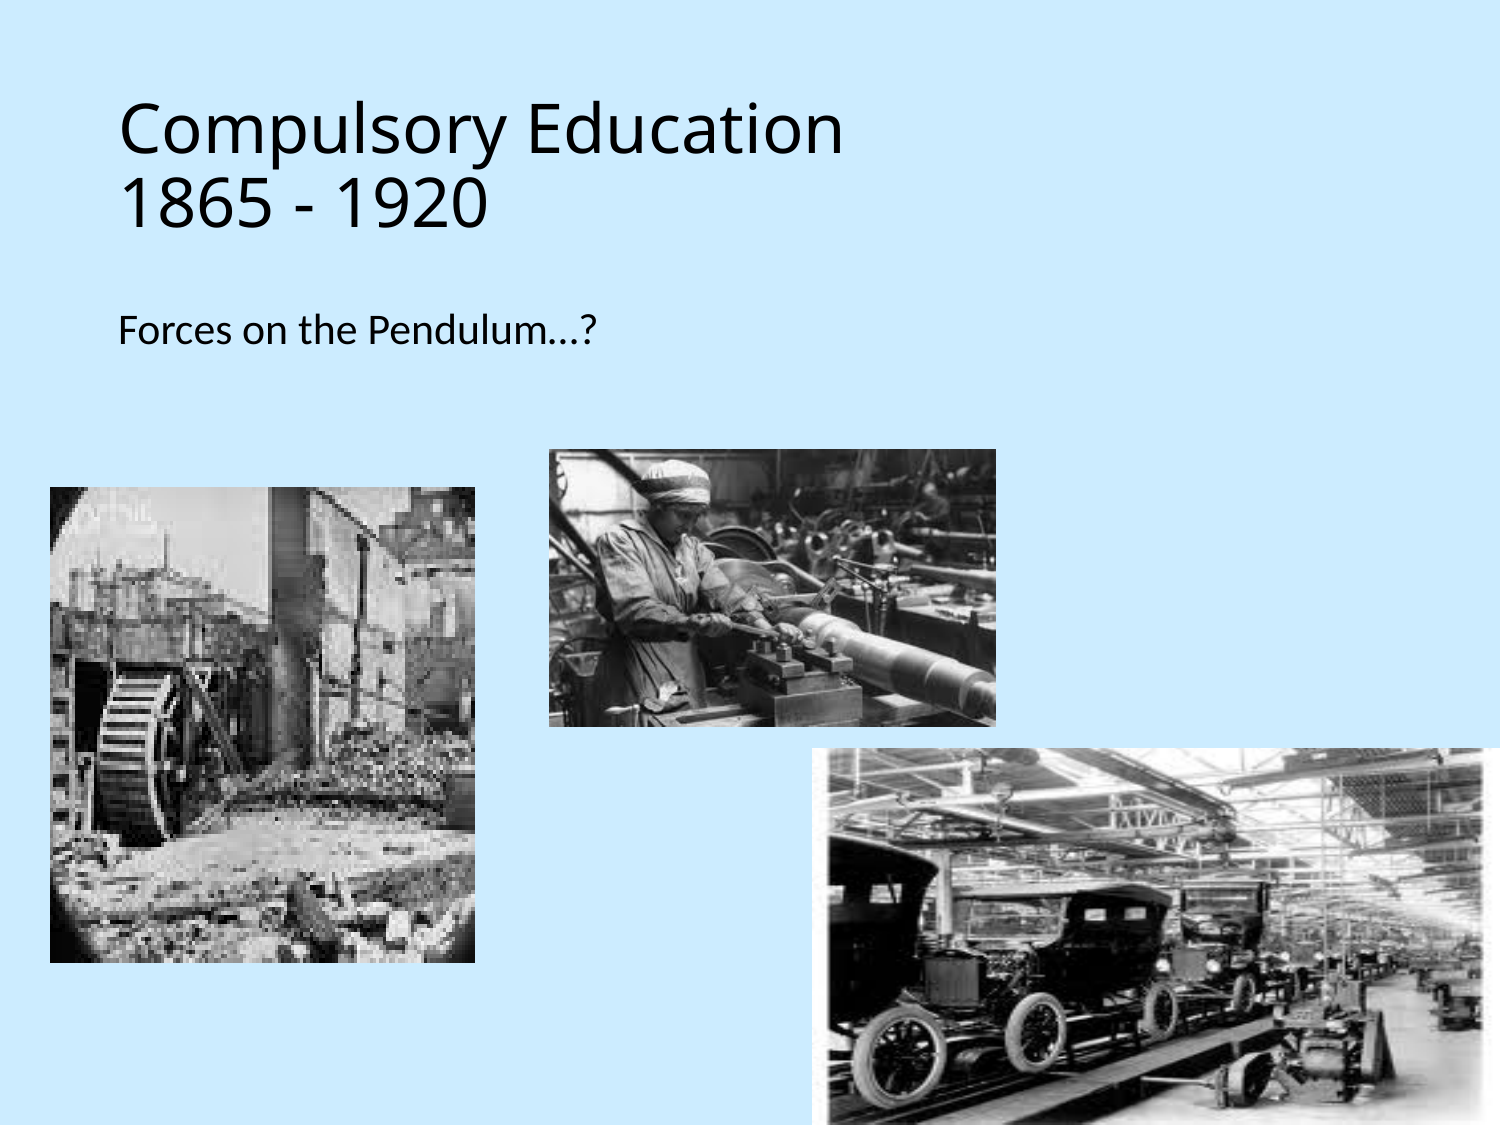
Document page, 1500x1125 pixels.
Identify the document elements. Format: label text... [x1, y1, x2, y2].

picture [49, 487, 476, 963]
title Compulsory Education 1865 - 1920 [103, 59, 1397, 278]
picture [812, 748, 1500, 1125]
list Forces on the Pendulum…? [103, 299, 1397, 1014]
picture [549, 449, 996, 727]
